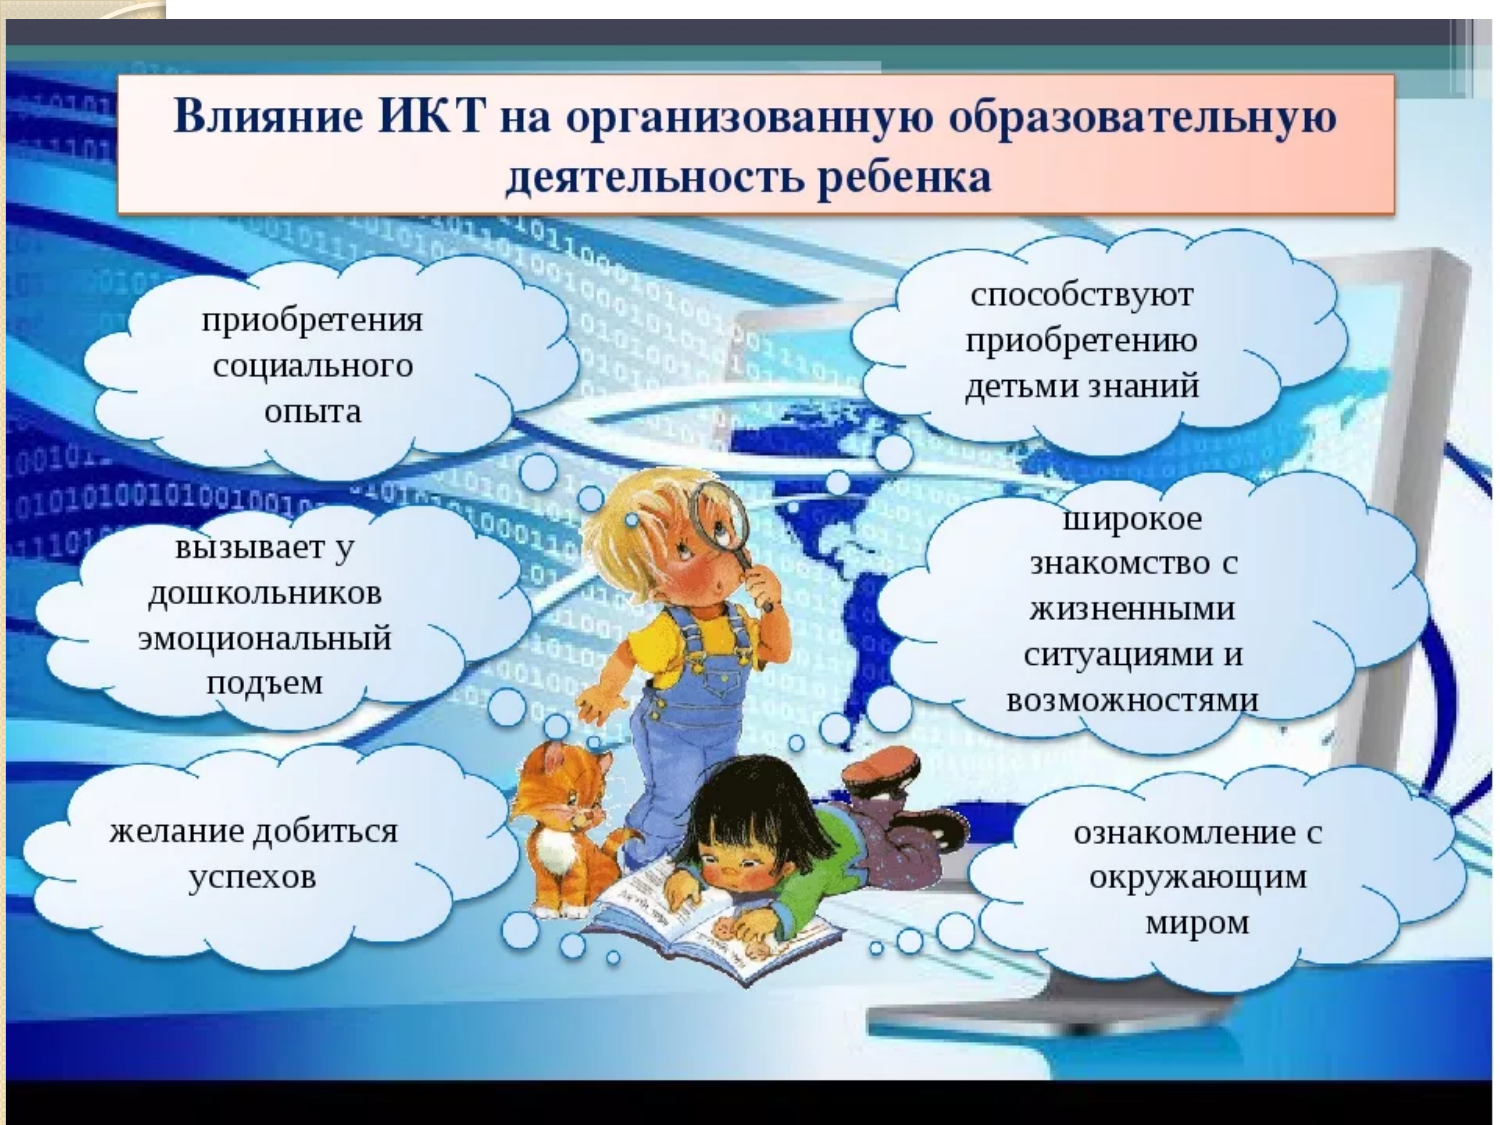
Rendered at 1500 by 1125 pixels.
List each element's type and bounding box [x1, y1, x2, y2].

list [5, 18, 1500, 1125]
